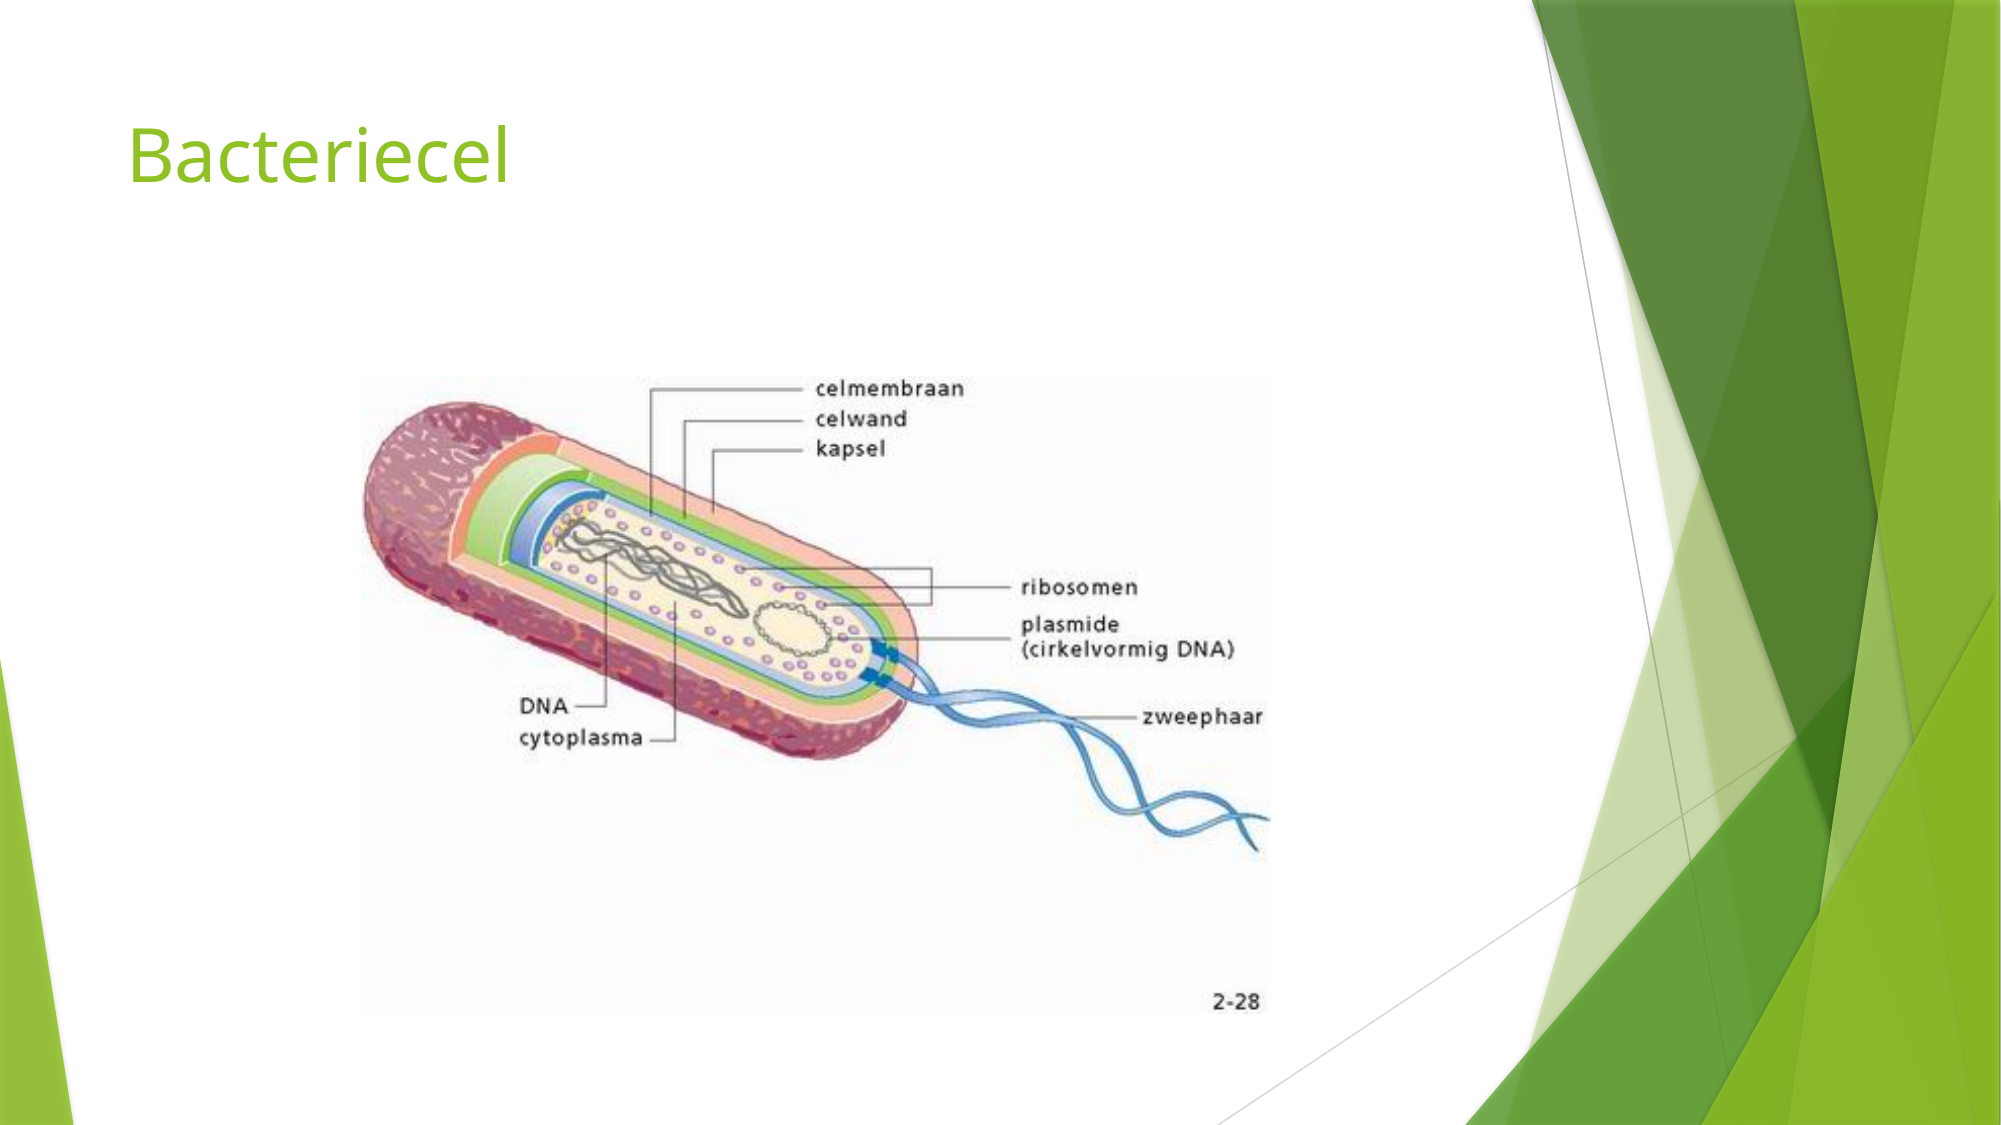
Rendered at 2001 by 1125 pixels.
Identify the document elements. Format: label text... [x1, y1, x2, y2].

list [360, 376, 1272, 1014]
title Bacteriecel [111, 99, 1522, 317]
